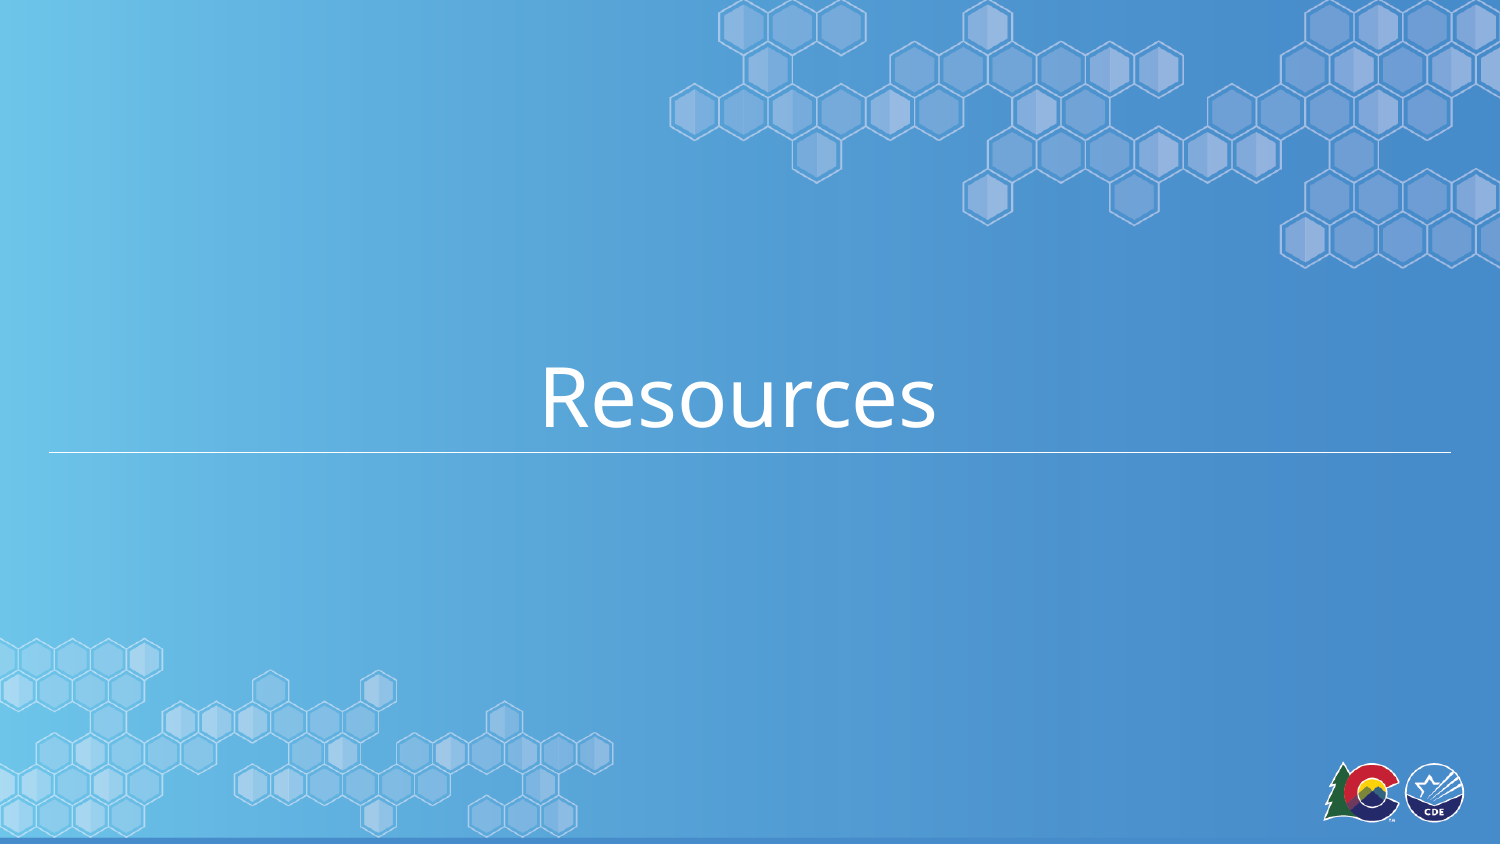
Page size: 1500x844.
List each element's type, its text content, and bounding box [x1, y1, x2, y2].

title Resources [51, 122, 1449, 459]
picture [0, 0, 1500, 844]
